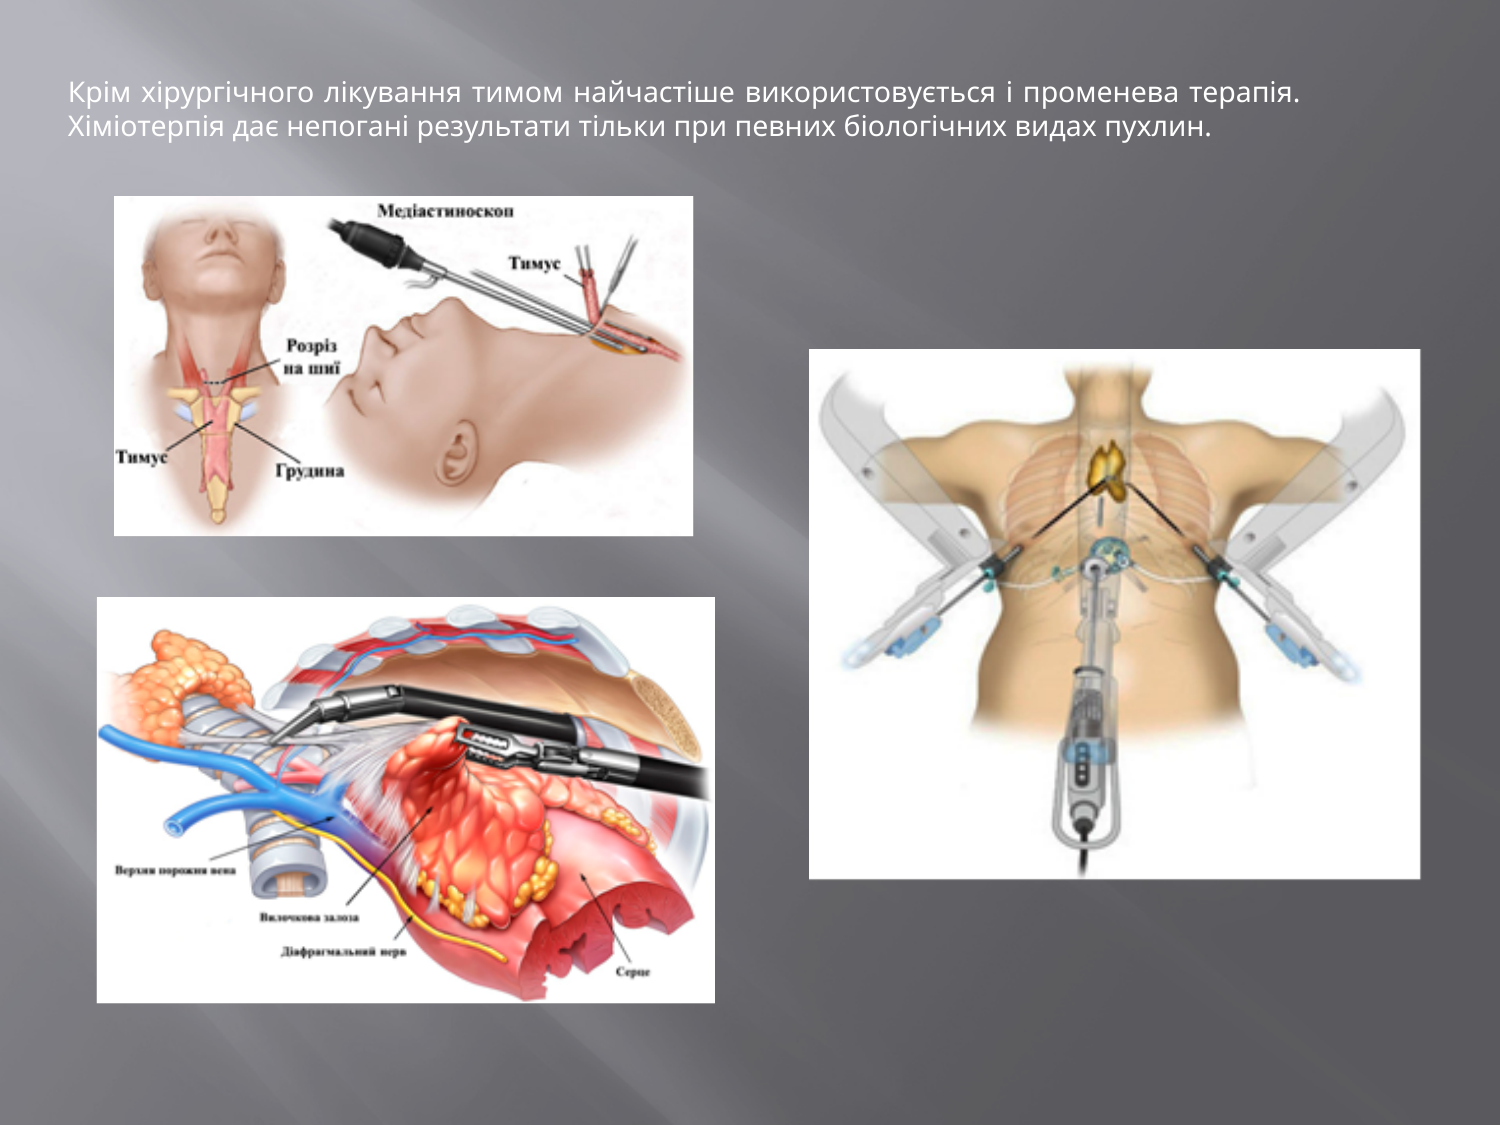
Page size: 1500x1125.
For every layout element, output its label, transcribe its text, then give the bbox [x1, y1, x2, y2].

subtitle Крім хірургічного лікування тимом найчастіше використовується і променева терапія. Хіміотерпія дає непогані результати тільки при певних біологічних видах пухлин. [53, 66, 1317, 161]
picture [808, 349, 1424, 884]
picture [94, 597, 716, 1007]
picture [114, 196, 696, 540]
